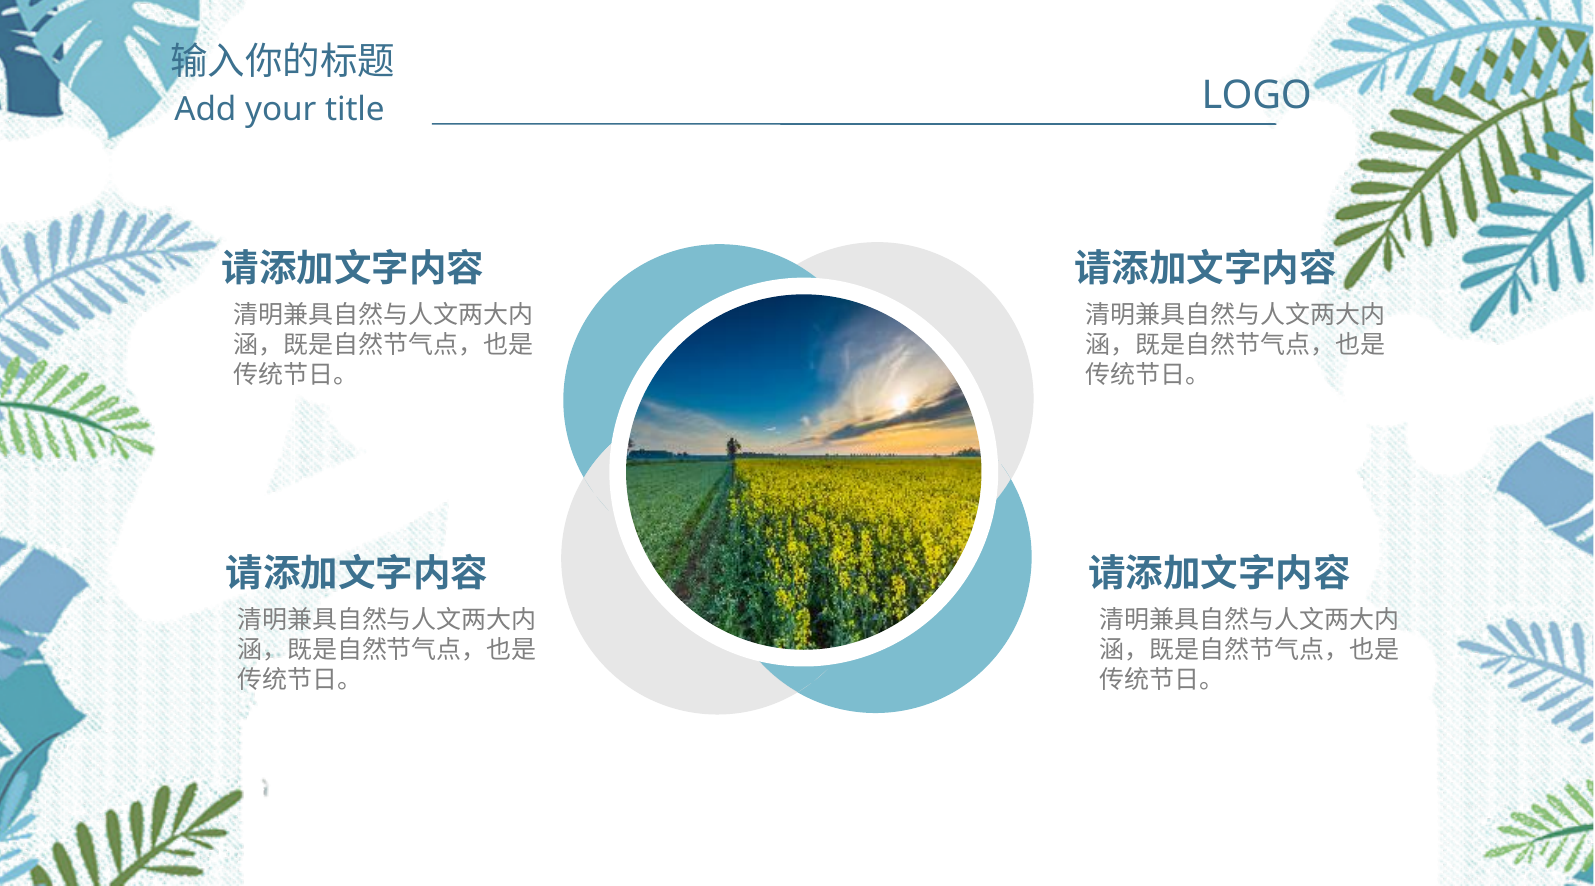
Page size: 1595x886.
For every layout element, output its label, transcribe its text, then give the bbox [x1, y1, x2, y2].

text_box 请添加文字内容 [1074, 243, 1446, 289]
text_box 清明兼具自然与人文两大内涵，既是自然节气点，也是传统节日。 [1071, 291, 1403, 396]
picture [0, 0, 1594, 886]
text_box 请添加文字内容 [221, 243, 557, 289]
text_box 清明兼具自然与人文两大内涵，既是自然节气点，也是传统节日。 [222, 596, 554, 701]
text_box 请添加文字内容 [225, 548, 555, 595]
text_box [560, 241, 1034, 715]
text_box 请添加文字内容 [1088, 549, 1459, 595]
text_box 清明兼具自然与人文两大内涵，既是自然节气点，也是传统节日。 [1085, 596, 1417, 702]
text_box 清明兼具自然与人文两大内涵，既是自然节气点，也是传统节日。 [218, 291, 551, 396]
